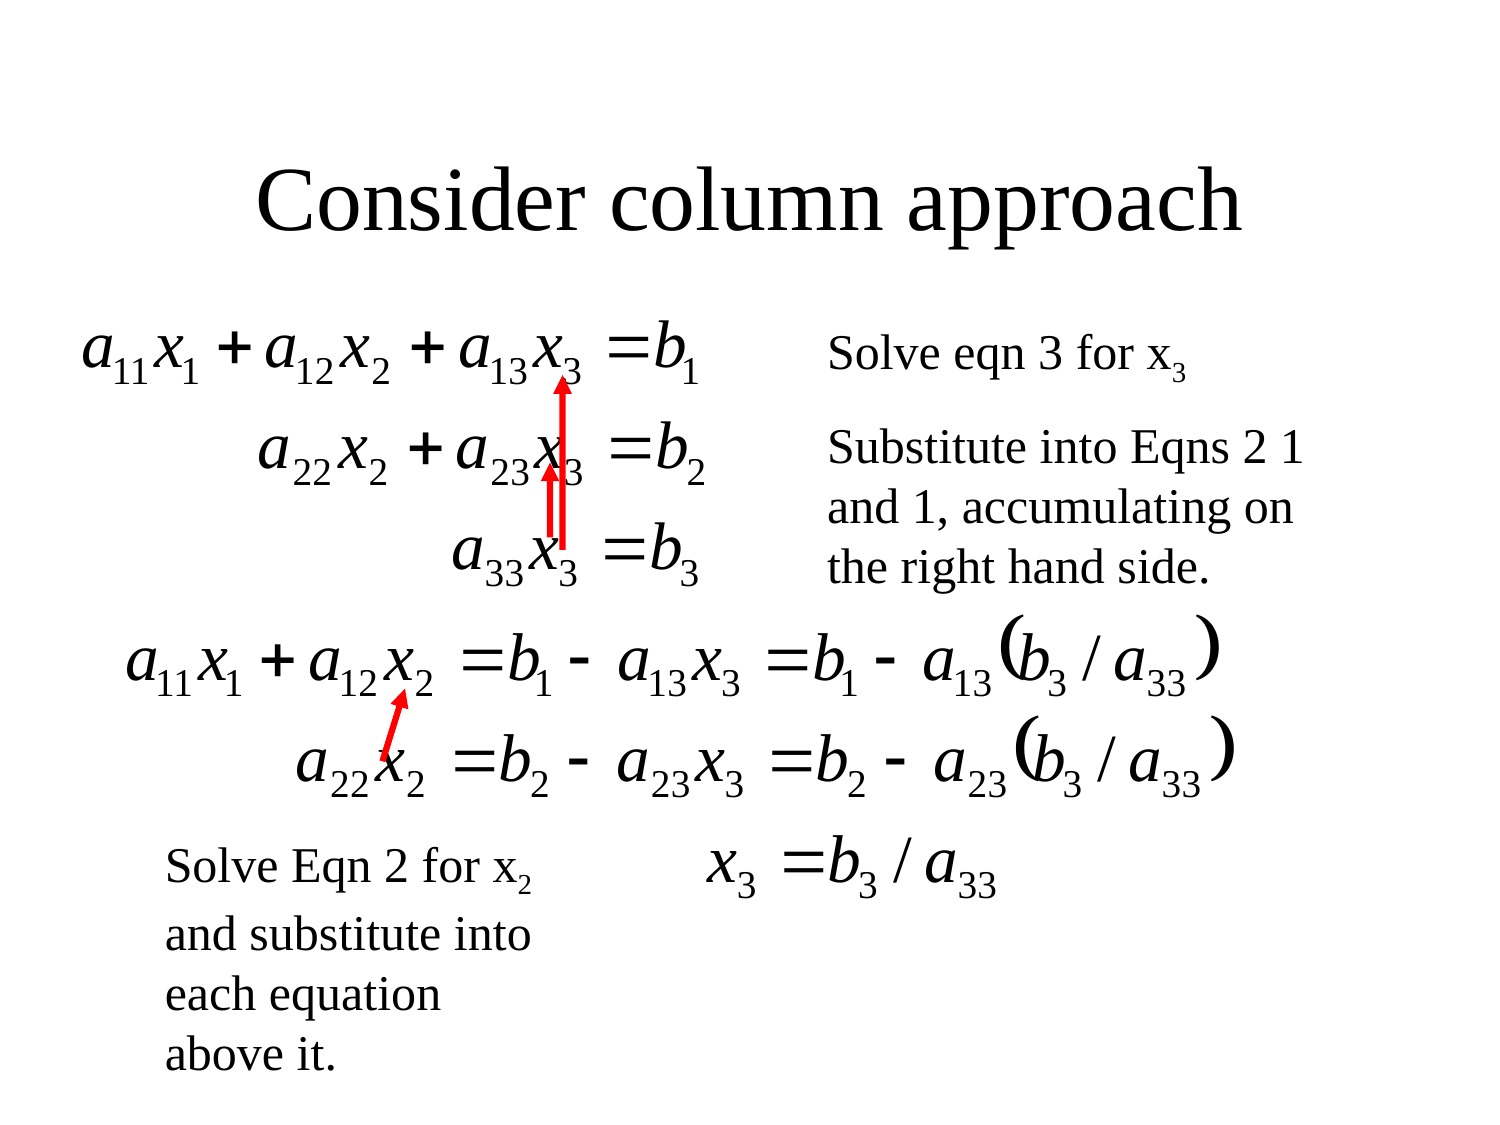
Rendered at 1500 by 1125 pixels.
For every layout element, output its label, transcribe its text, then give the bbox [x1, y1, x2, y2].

text_box Solve eqn 3 for x3 Substitute into Eqns 2 1 and 1, accumulating on the right hand side. [812, 312, 1338, 601]
text_box Solve Eqn 2 for x2 and substitute into each equation above it. [150, 925, 550, 1088]
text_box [99, 612, 1241, 917]
title Consider column approach [112, 99, 1388, 288]
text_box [62, 299, 726, 604]
